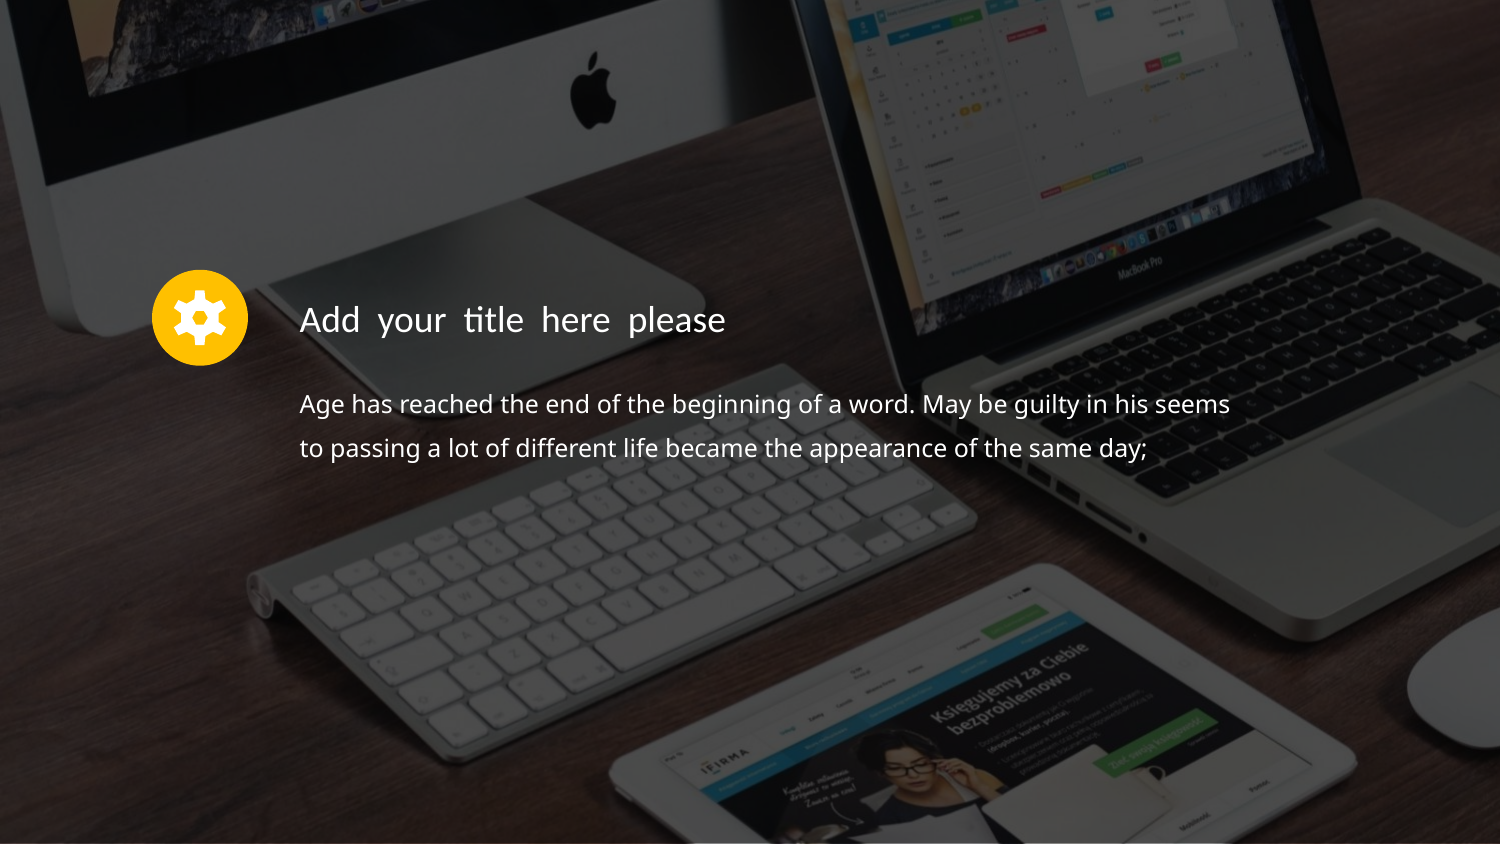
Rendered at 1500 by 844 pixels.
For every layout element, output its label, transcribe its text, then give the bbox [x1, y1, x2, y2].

text_box Age has reached the end of the beginning of a word. May be guilty in his seems to passing a lot of different life became the appearance of the same day; [284, 365, 1267, 471]
picture [0, 0, 1500, 844]
text_box [149, 267, 251, 368]
text_box [173, 290, 226, 346]
text_box Add your title here please [284, 287, 750, 348]
